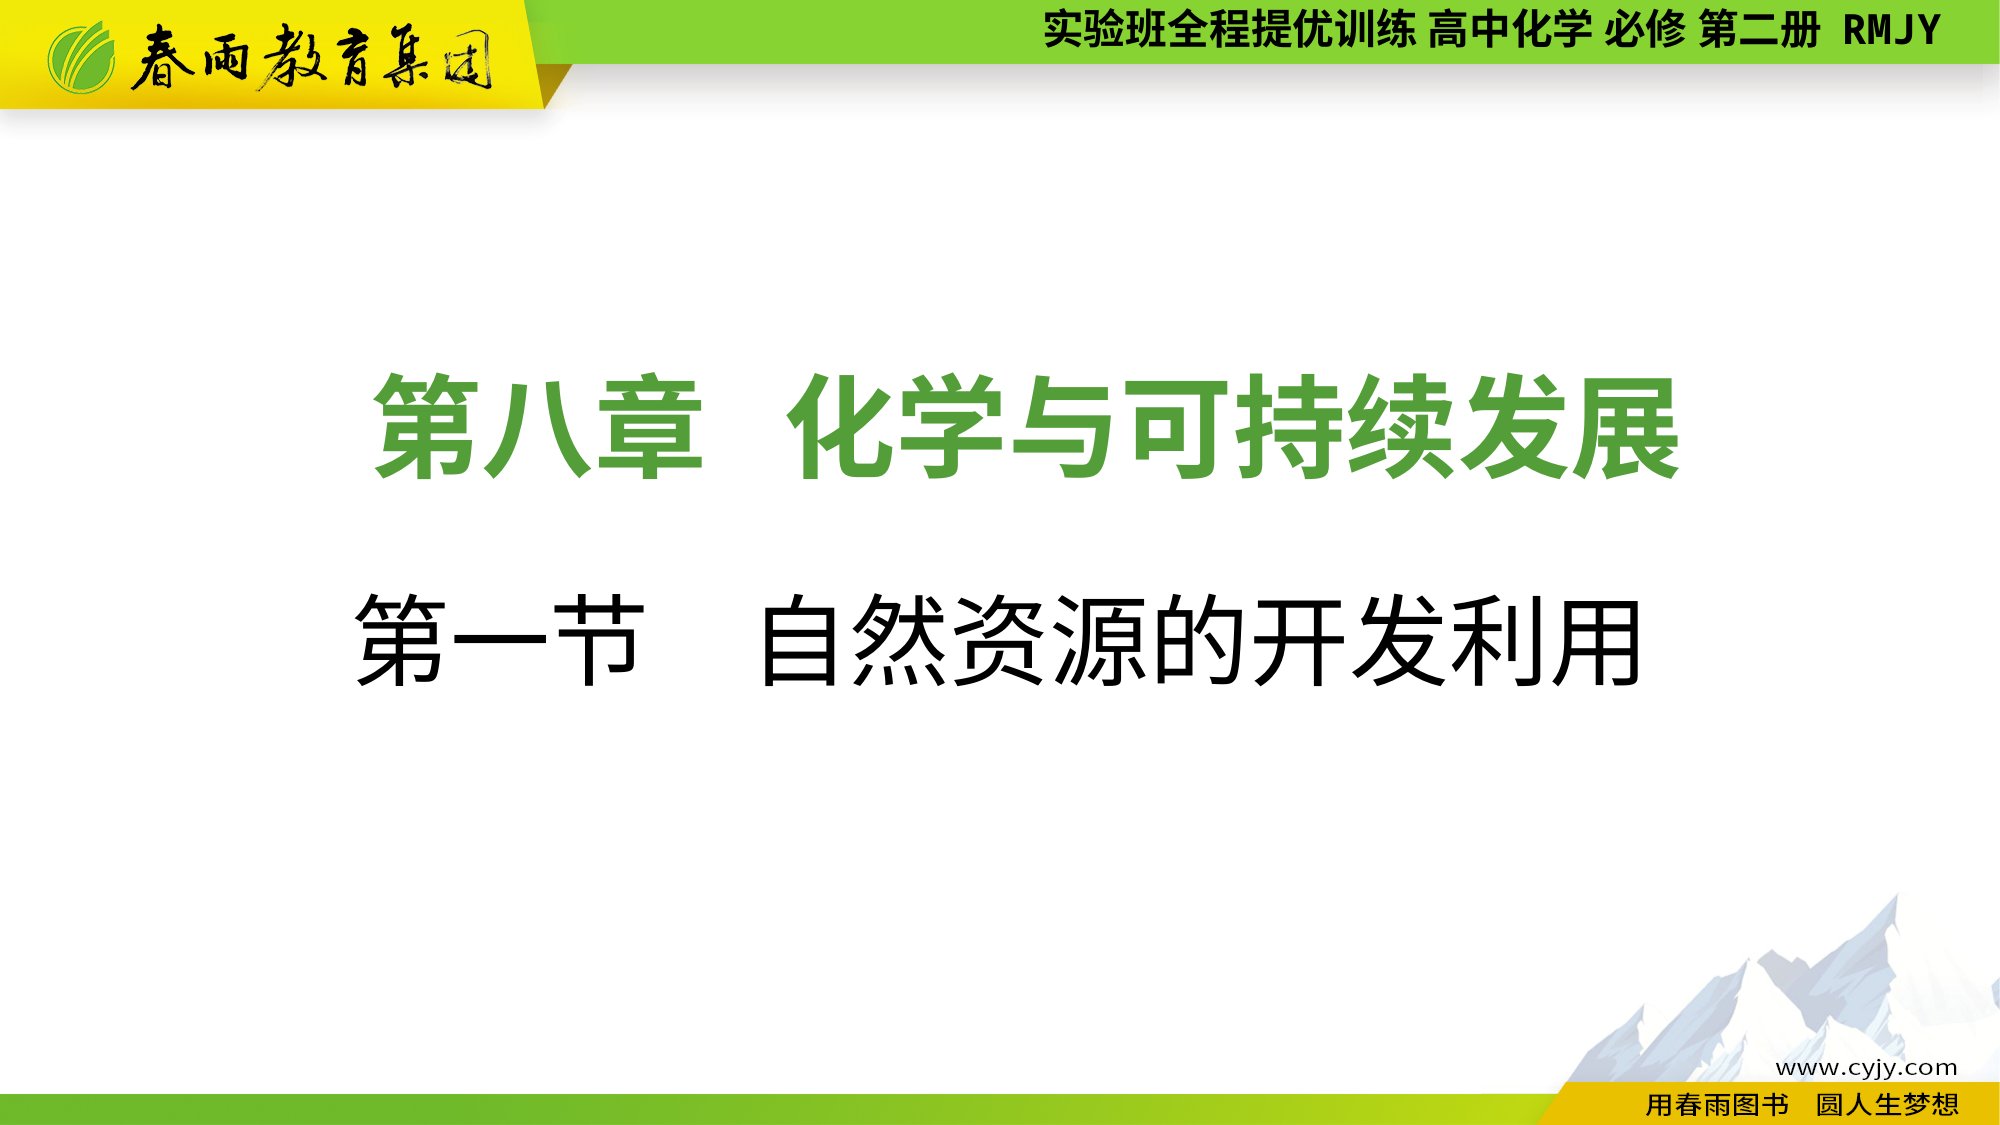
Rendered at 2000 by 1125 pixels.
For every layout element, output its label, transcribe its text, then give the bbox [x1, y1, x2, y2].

picture [0, 0, 2000, 1125]
text_box 第一节 自然资源的开发利用 [54, 511, 1946, 706]
text_box 第八章 化学与可持续发展 [54, 282, 1946, 500]
